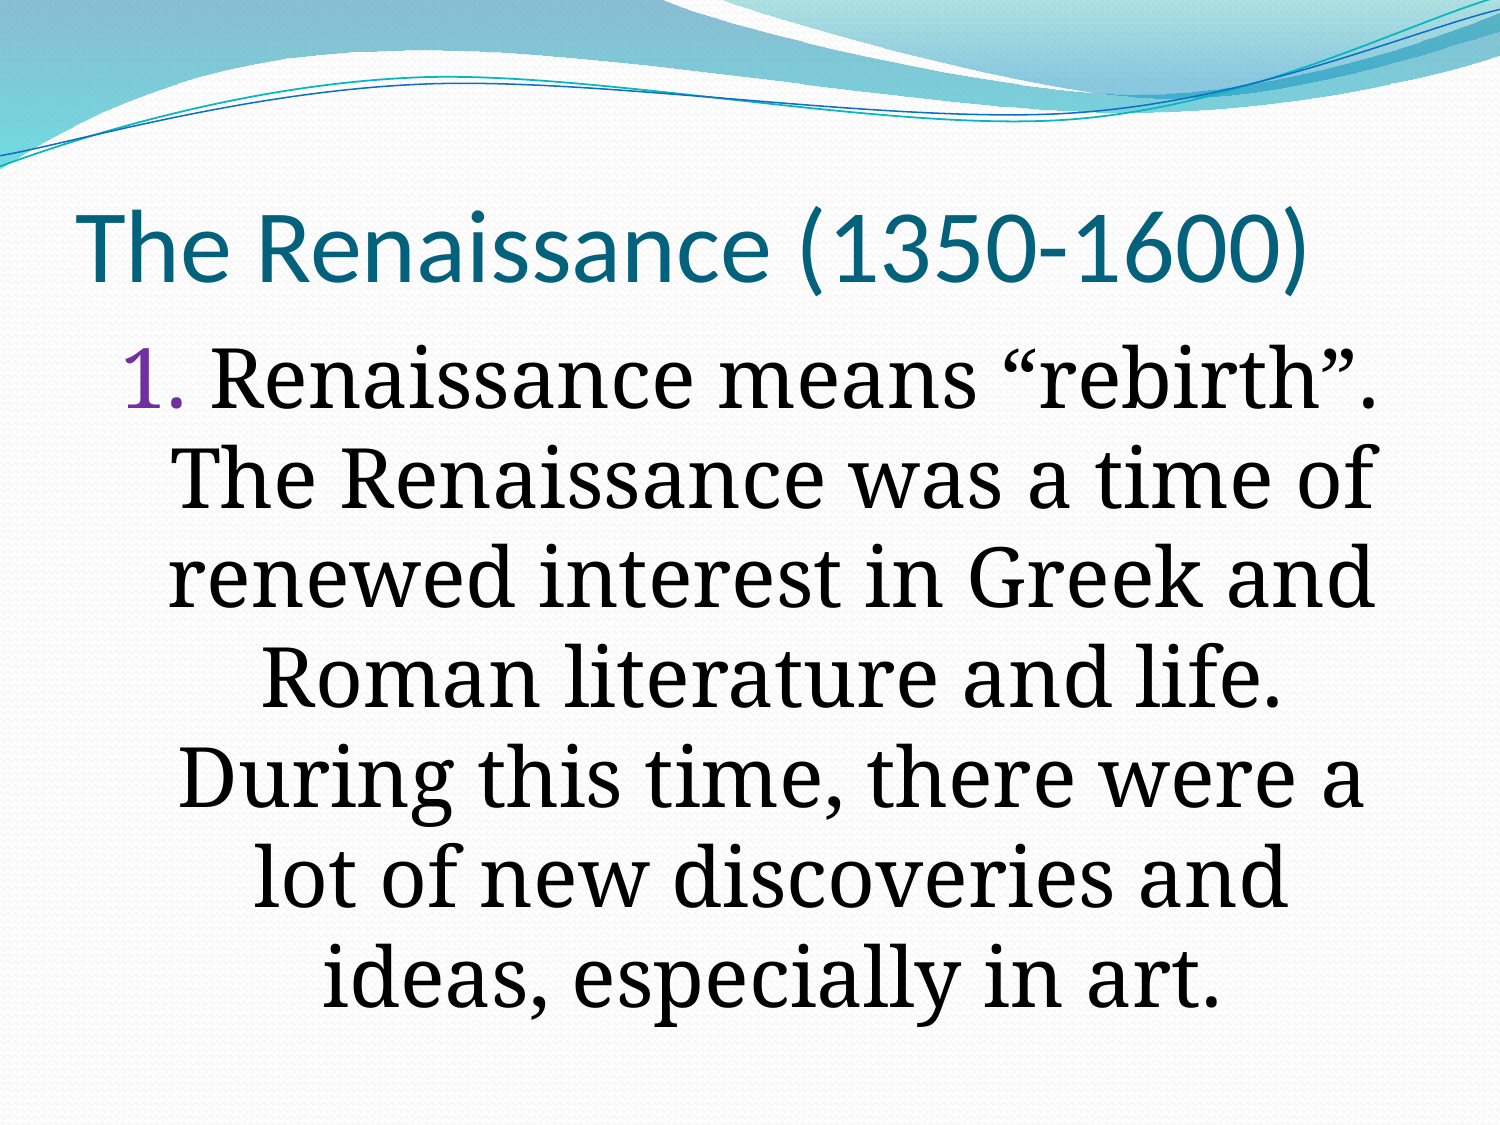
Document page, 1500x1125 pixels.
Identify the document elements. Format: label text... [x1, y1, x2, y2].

title The Renaissance (1350-1600) [75, 115, 1425, 303]
list 1. Renaissance means “rebirth”. The Renaissance was a time of renewed interest in Greek and Roman literature and life. During this time, there were a lot of new discoveries and ideas, especially in art. [75, 317, 1425, 1038]
